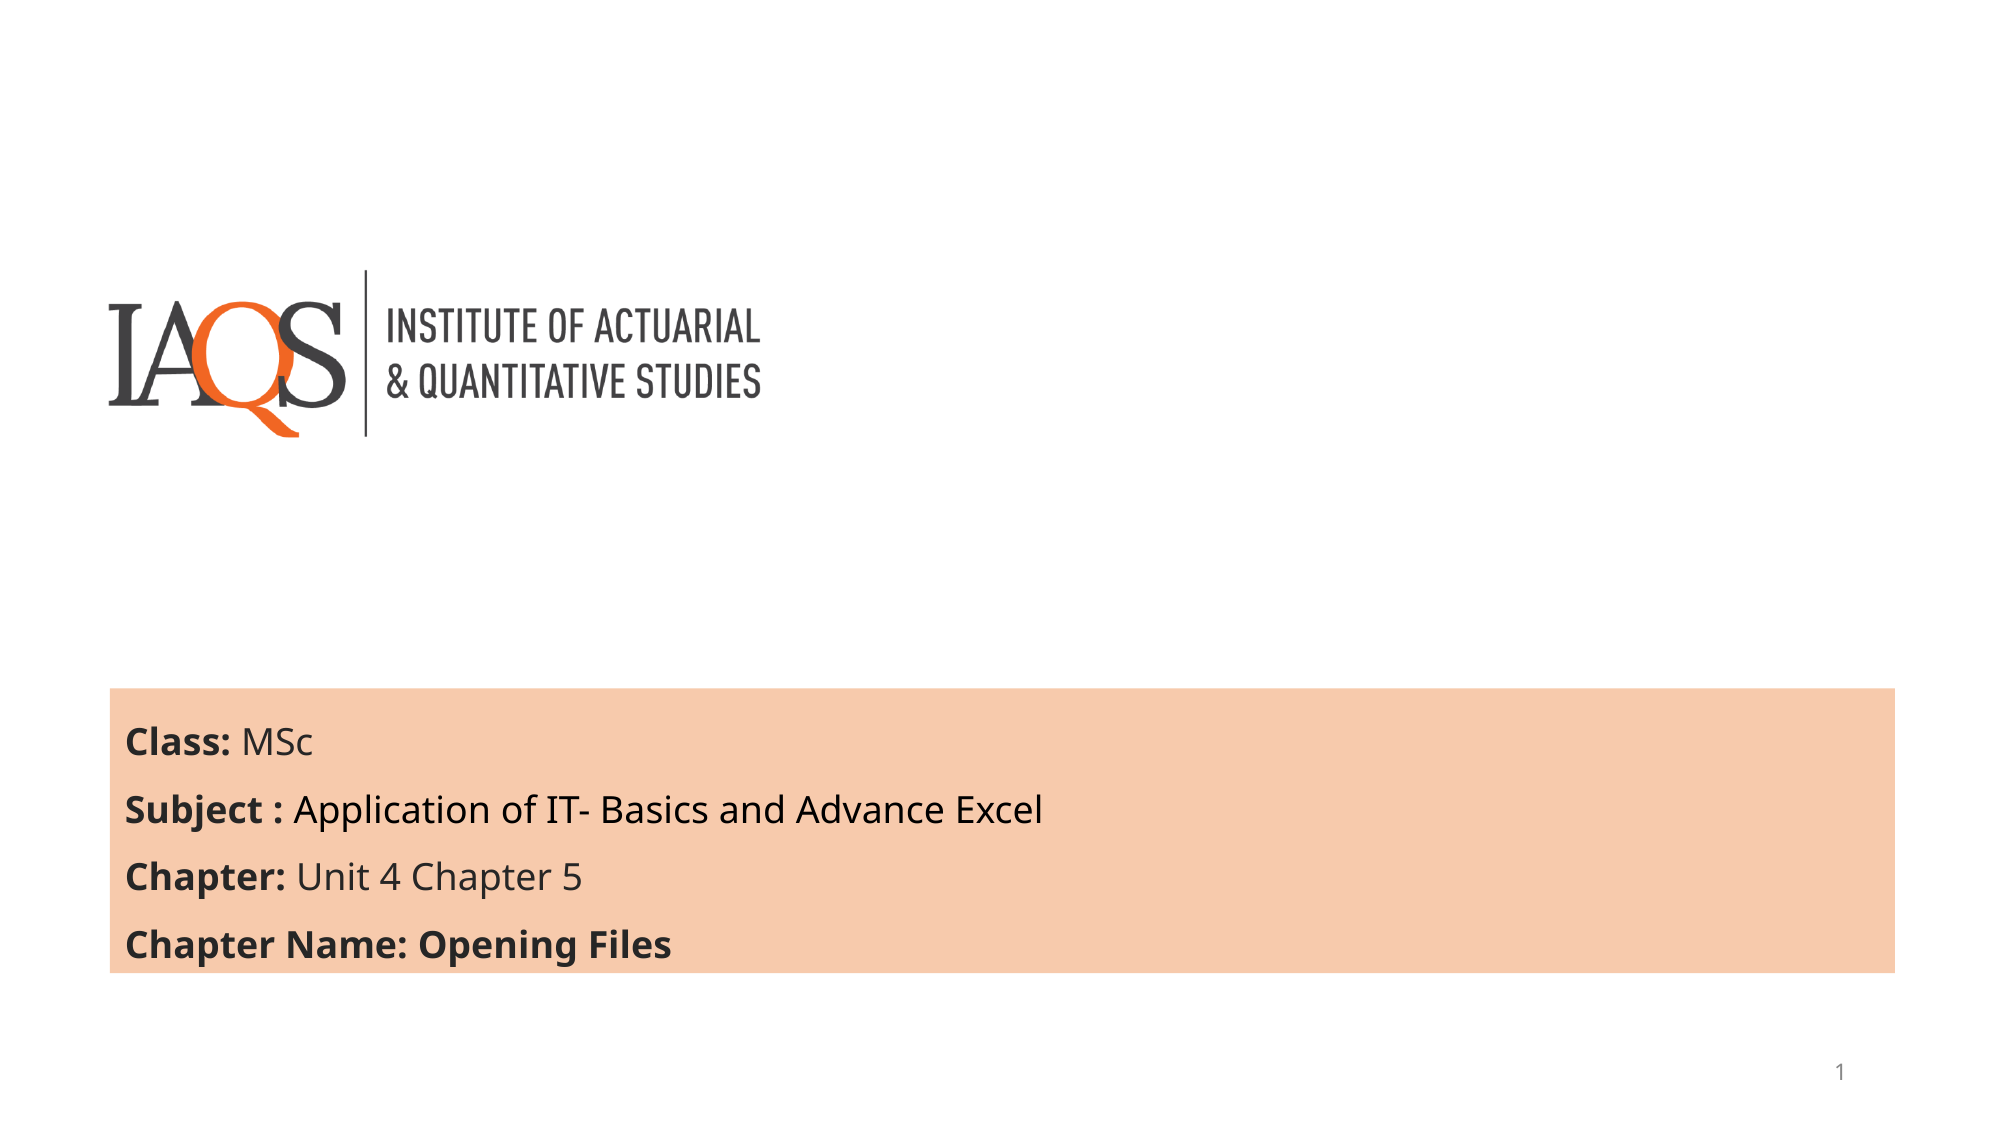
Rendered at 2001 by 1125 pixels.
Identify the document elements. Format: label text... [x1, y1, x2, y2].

text_box Class: MSc Subject : Application of IT- Basics and Advance Excel Chapter: Unit 4 Chapter 5 Chapter Name: Opening Files [109, 688, 1895, 974]
picture [67, 261, 801, 447]
slide_number ‹#› [1412, 1042, 1863, 1103]
